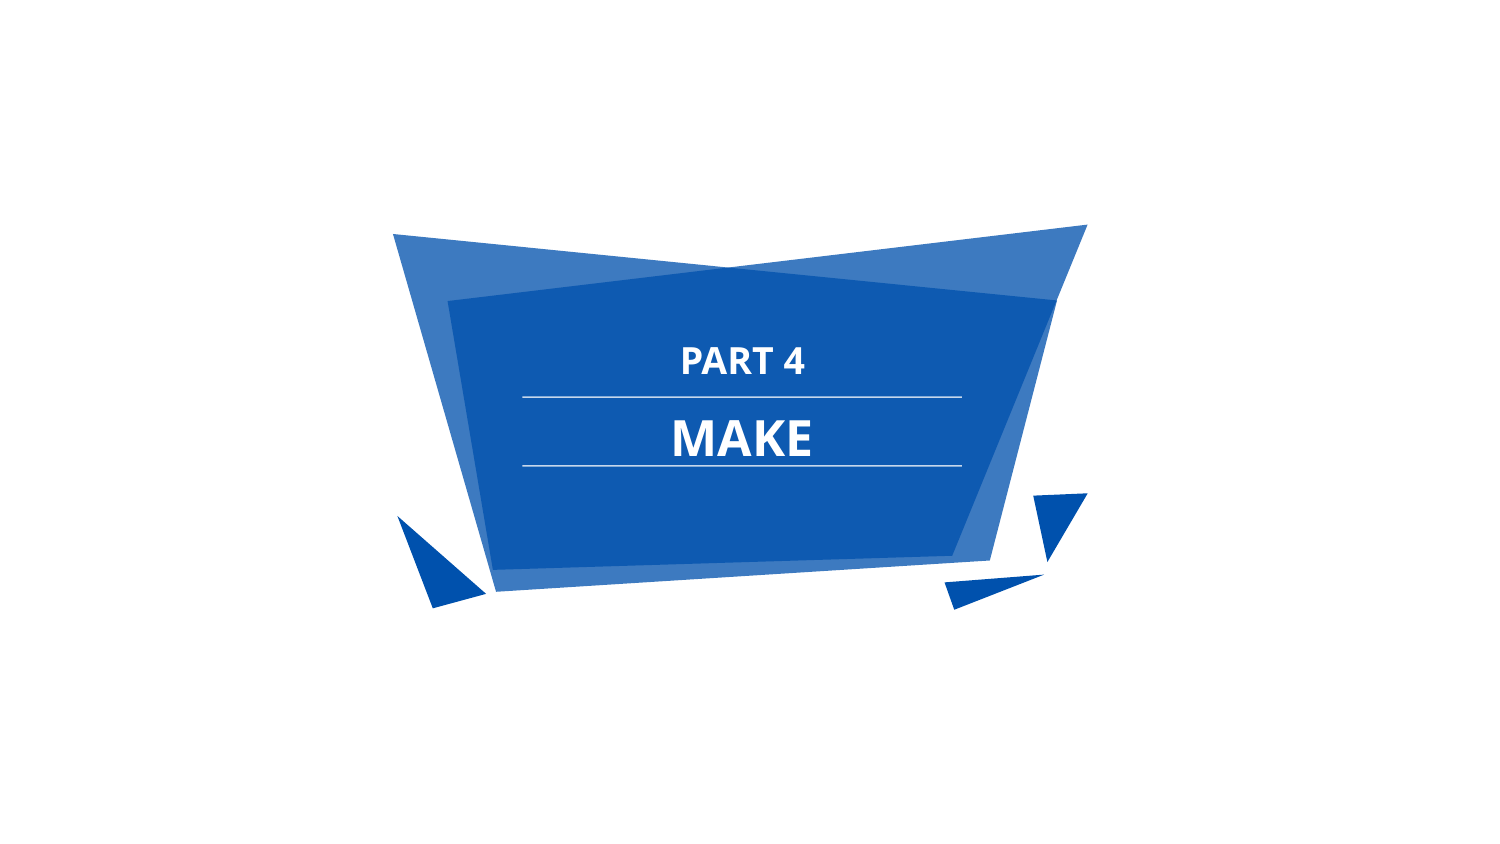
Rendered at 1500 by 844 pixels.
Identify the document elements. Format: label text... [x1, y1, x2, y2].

text_box [392, 233, 724, 320]
text_box PART 4 [0, 320, 1500, 381]
text_box [944, 574, 1045, 610]
text_box [397, 515, 487, 609]
text_box [447, 224, 1088, 320]
text_box [1050, 302, 1057, 320]
text_box [1033, 493, 1088, 563]
text_box [435, 381, 1037, 592]
text_box [461, 381, 1024, 570]
